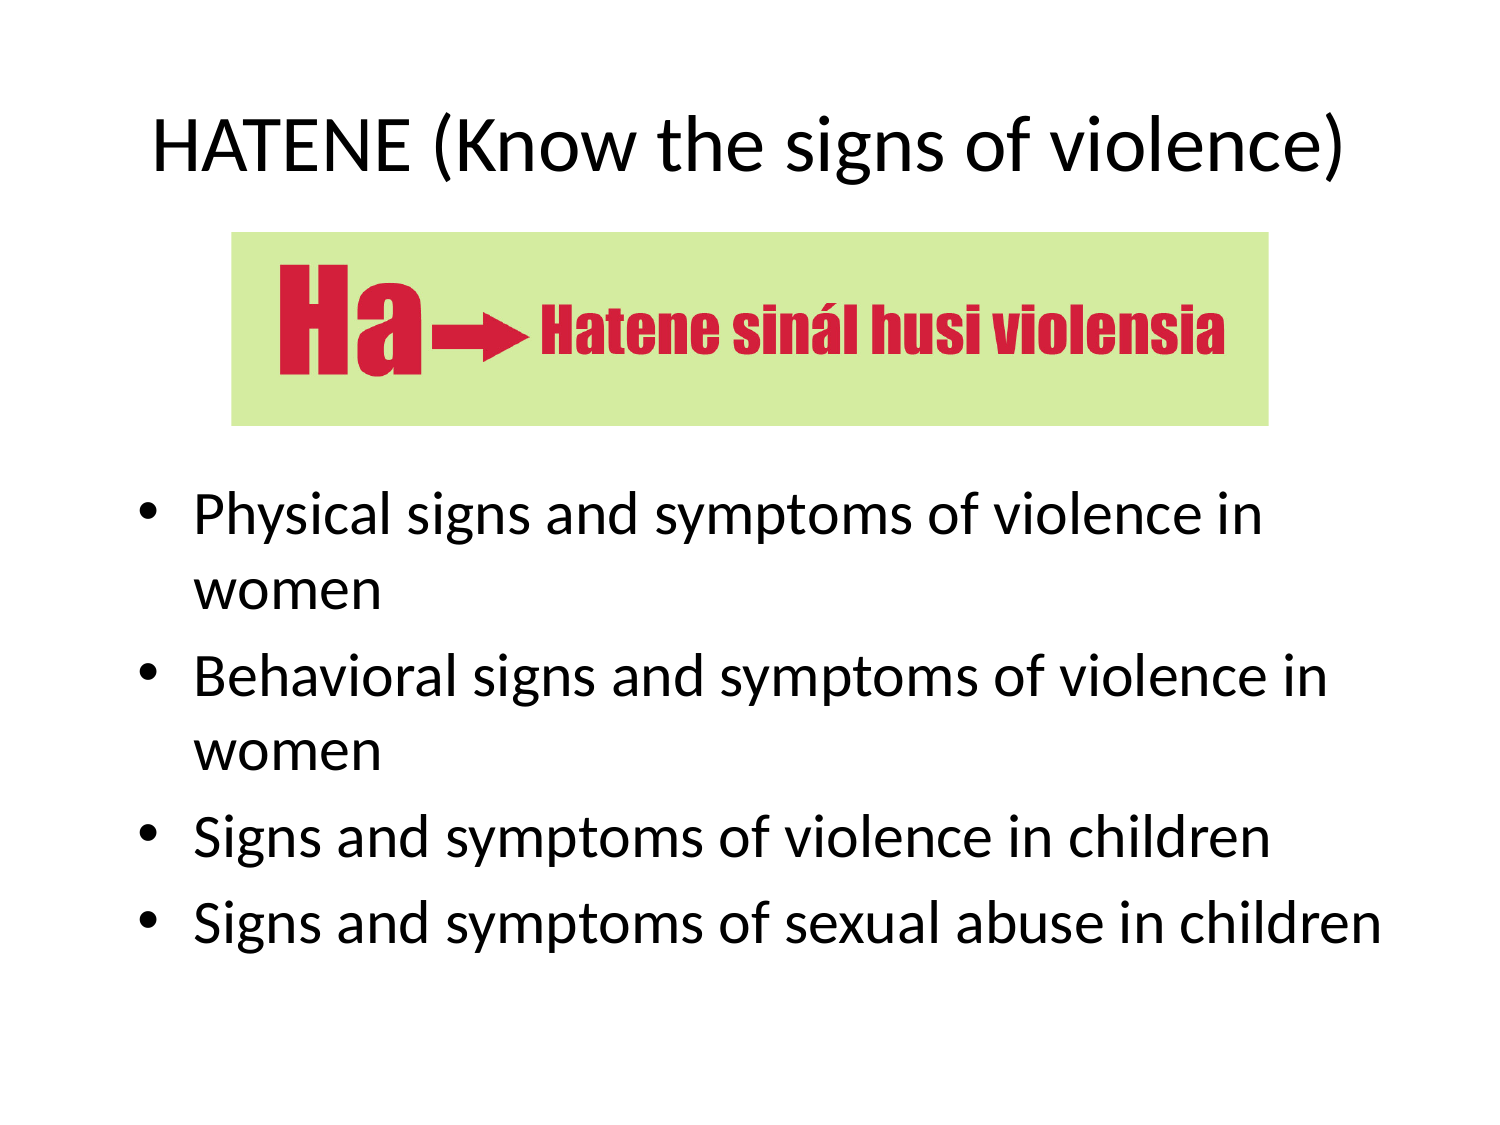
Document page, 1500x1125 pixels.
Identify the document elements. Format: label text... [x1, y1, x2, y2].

title HATENE (Know the signs of violence) [75, 45, 1425, 233]
list Physical signs and symptoms of violence in women Behavioral signs and symptoms of violence in women Signs and symptoms of violence in children Signs and symptoms of sexual abuse in children [122, 465, 1402, 1005]
picture [231, 232, 1269, 426]
